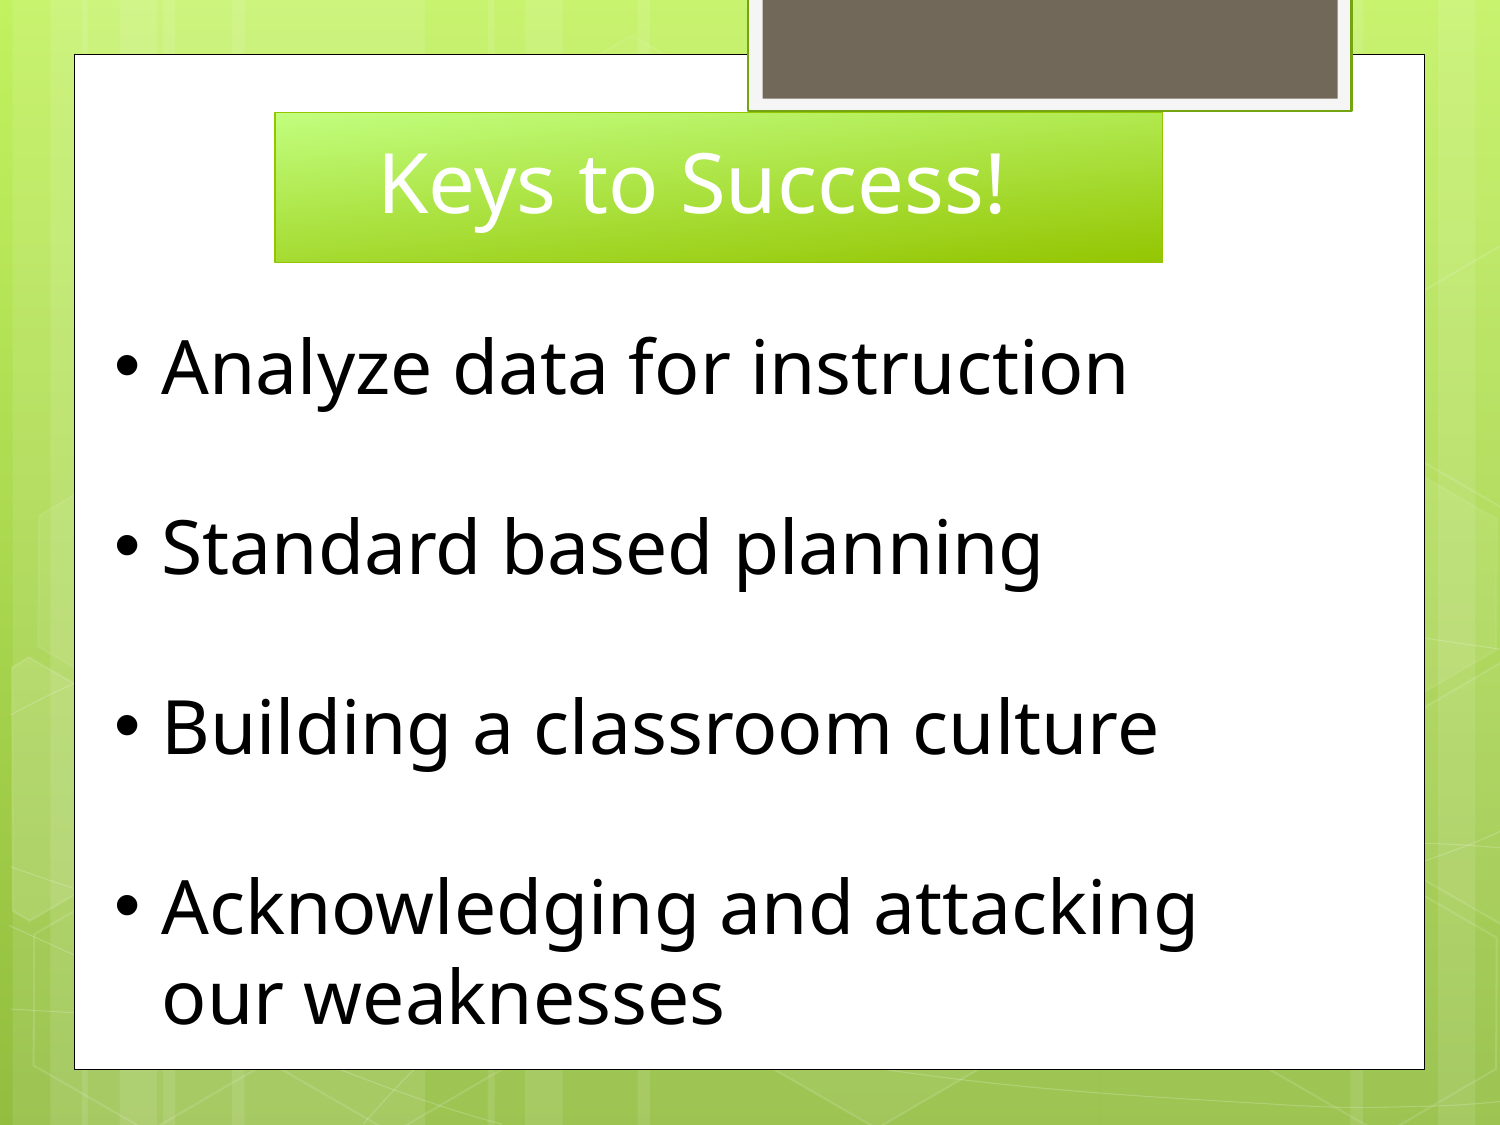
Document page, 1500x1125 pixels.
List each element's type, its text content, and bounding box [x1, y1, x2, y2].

title Keys to Success! [362, 50, 1500, 238]
text_box Analyze data for instruction Standard based planning Building a classroom culture Acknowledging and attacking our weaknesses [99, 312, 1300, 1093]
text_box [274, 112, 1163, 263]
